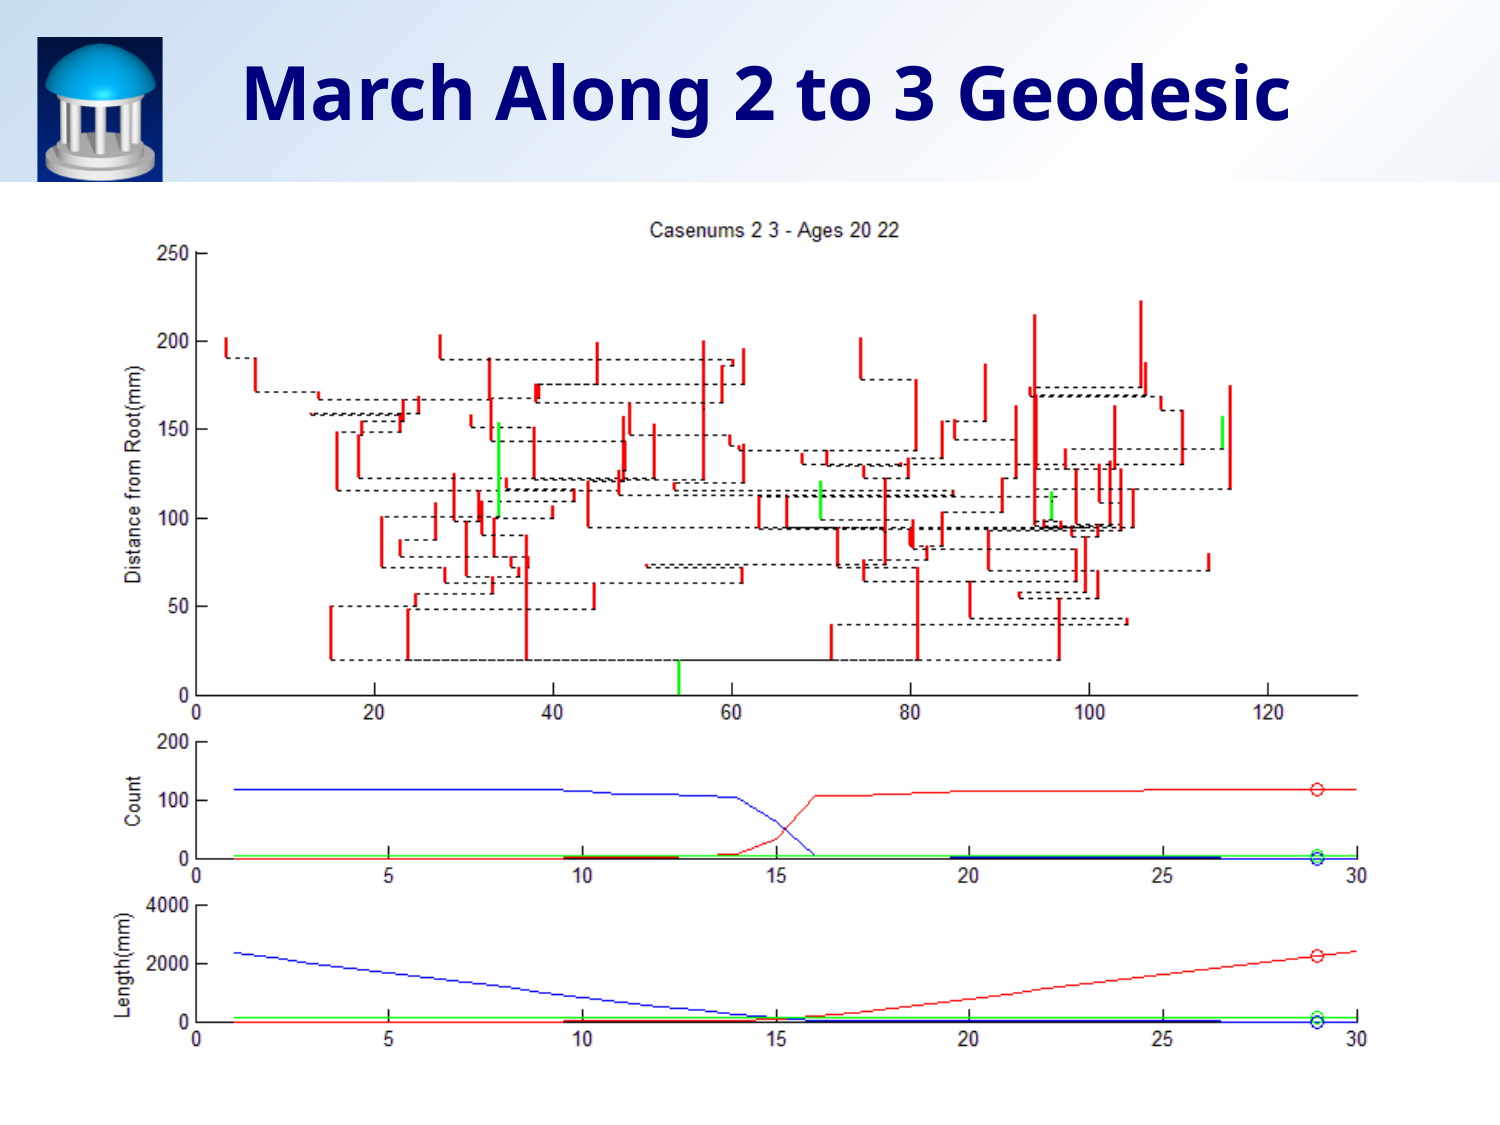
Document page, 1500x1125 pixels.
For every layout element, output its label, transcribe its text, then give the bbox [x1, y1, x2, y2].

title March Along 2 to 3 Geodesic [224, 24, 1438, 156]
picture [0, 182, 1500, 1125]
